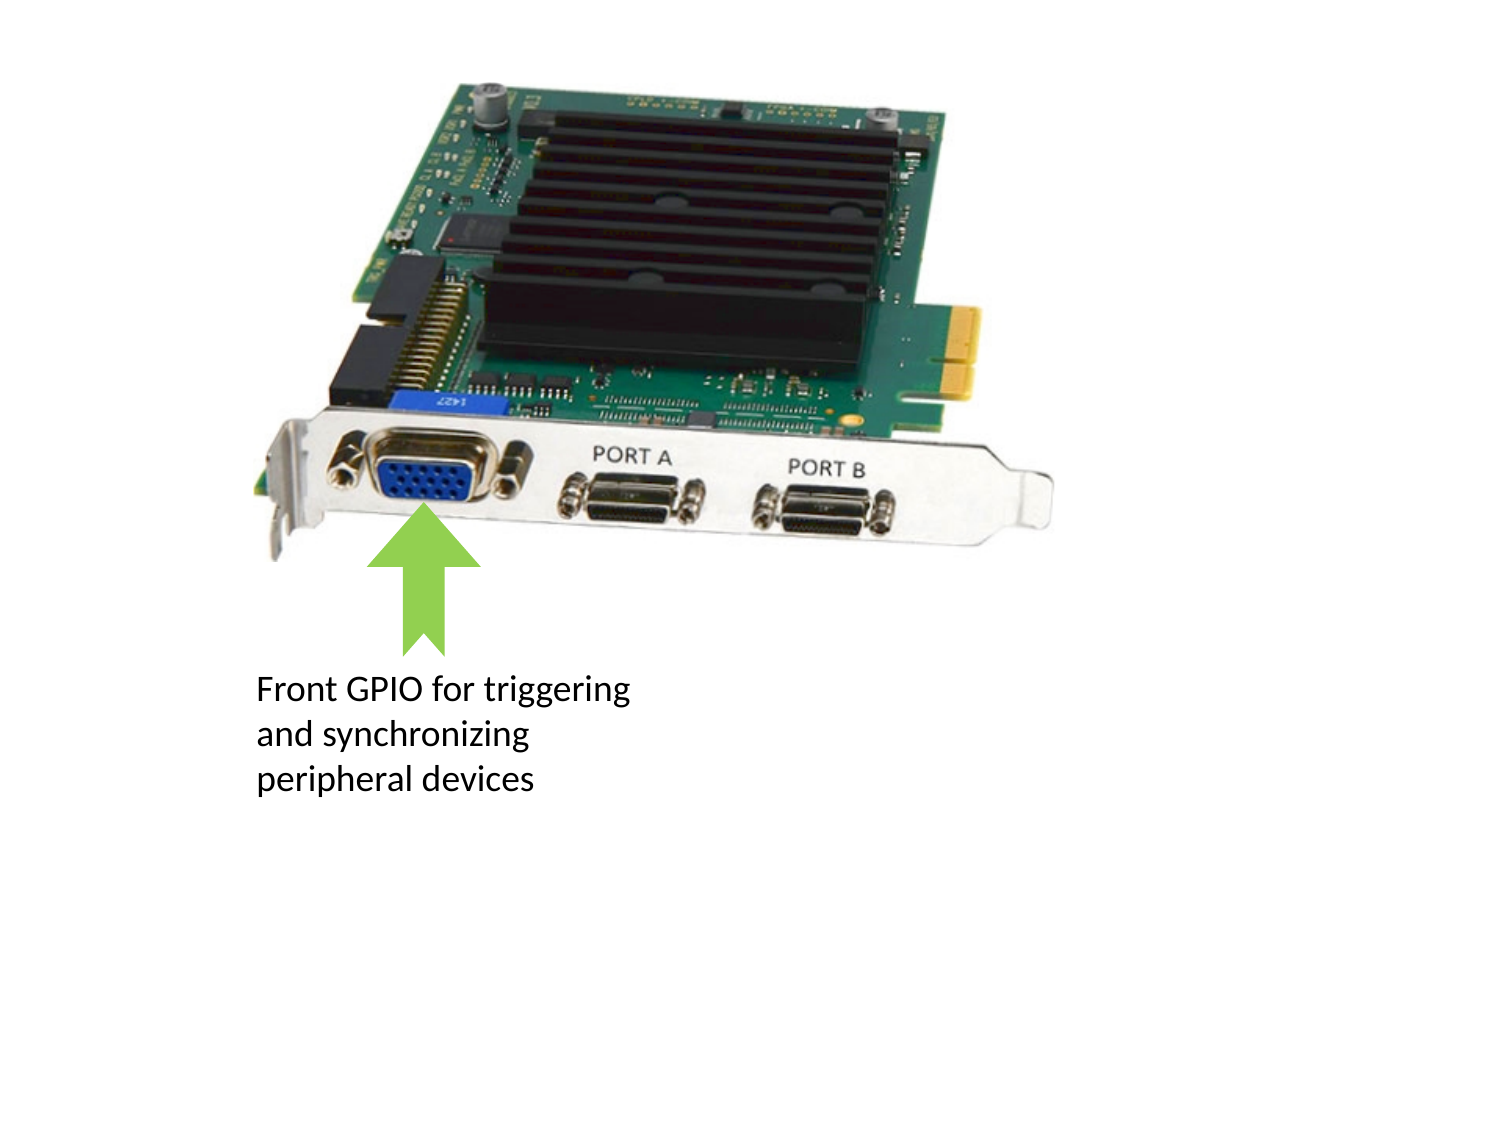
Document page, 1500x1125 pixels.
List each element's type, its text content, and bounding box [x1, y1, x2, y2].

text_box [366, 569, 482, 656]
picture [253, 81, 1056, 563]
text_box Front GPIO for triggering and synchronizing peripheral devices [241, 656, 697, 807]
